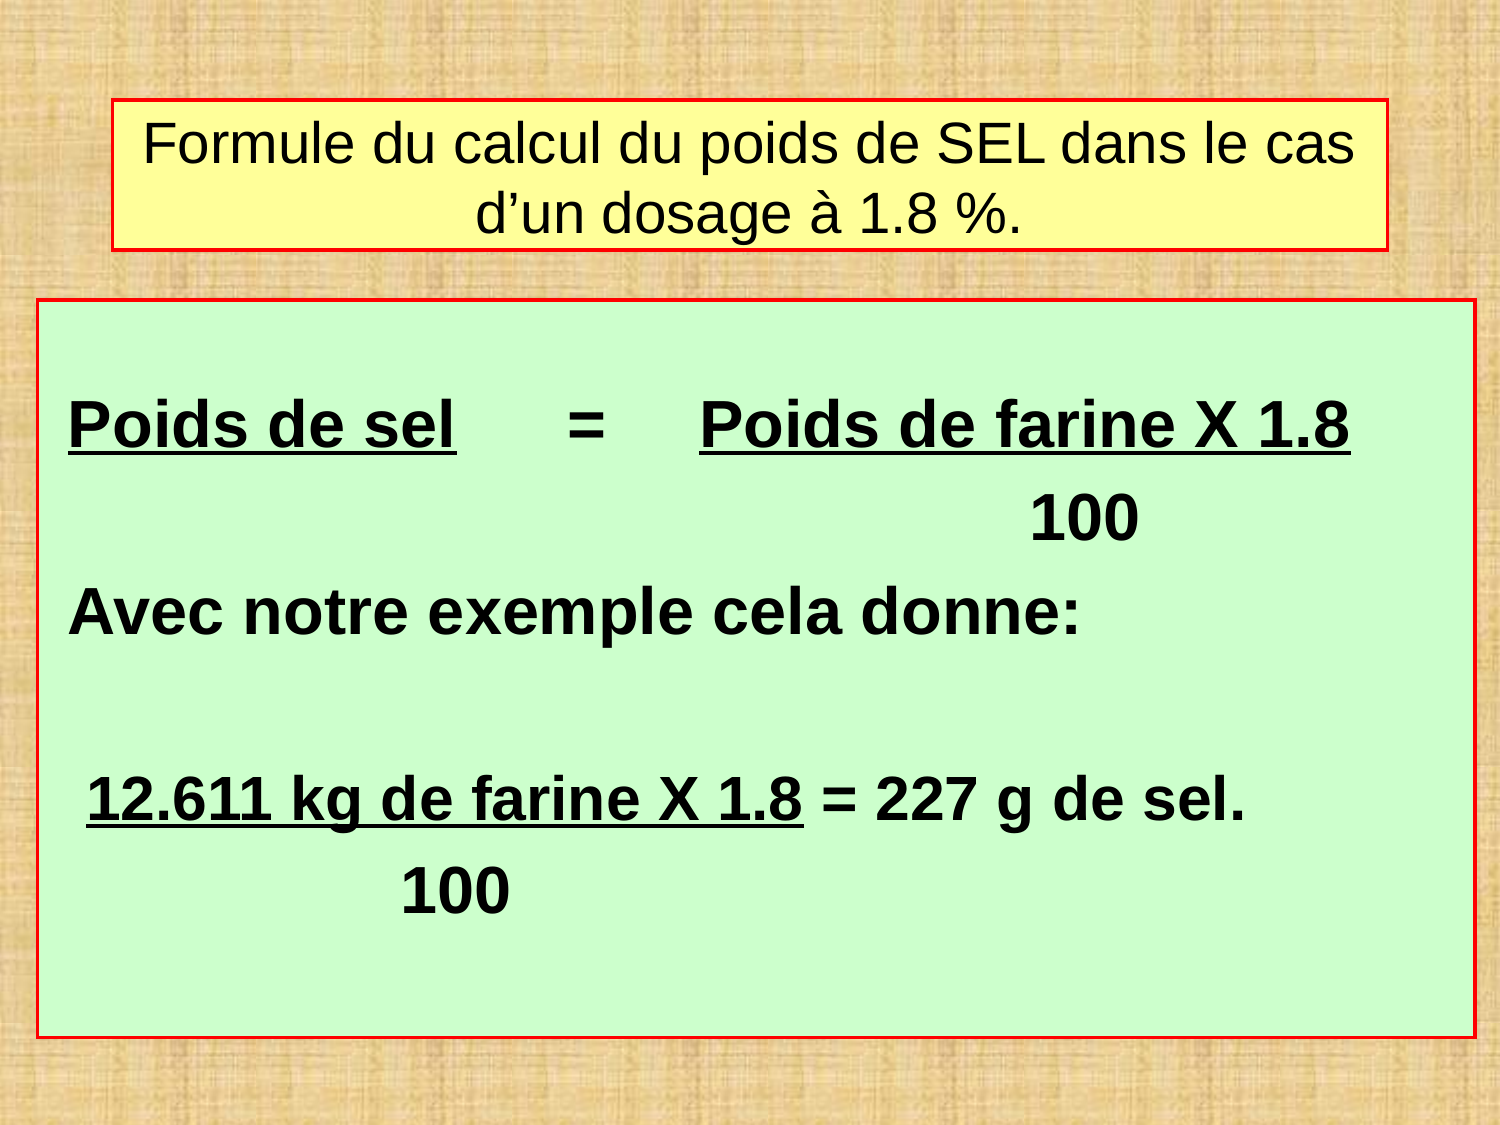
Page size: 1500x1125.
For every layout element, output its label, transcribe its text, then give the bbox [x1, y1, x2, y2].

list Poids de sel = Poids de farine X 1.8 100 Avec notre exemple cela donne: 12.611 kg de farine X 1.8 = 227 g de sel. 100 [37, 299, 1475, 1038]
title Formule du calcul du poids de SEL dans le cas d’un dosage à 1.8 %. [112, 99, 1388, 250]
picture [0, 0, 1500, 1125]
